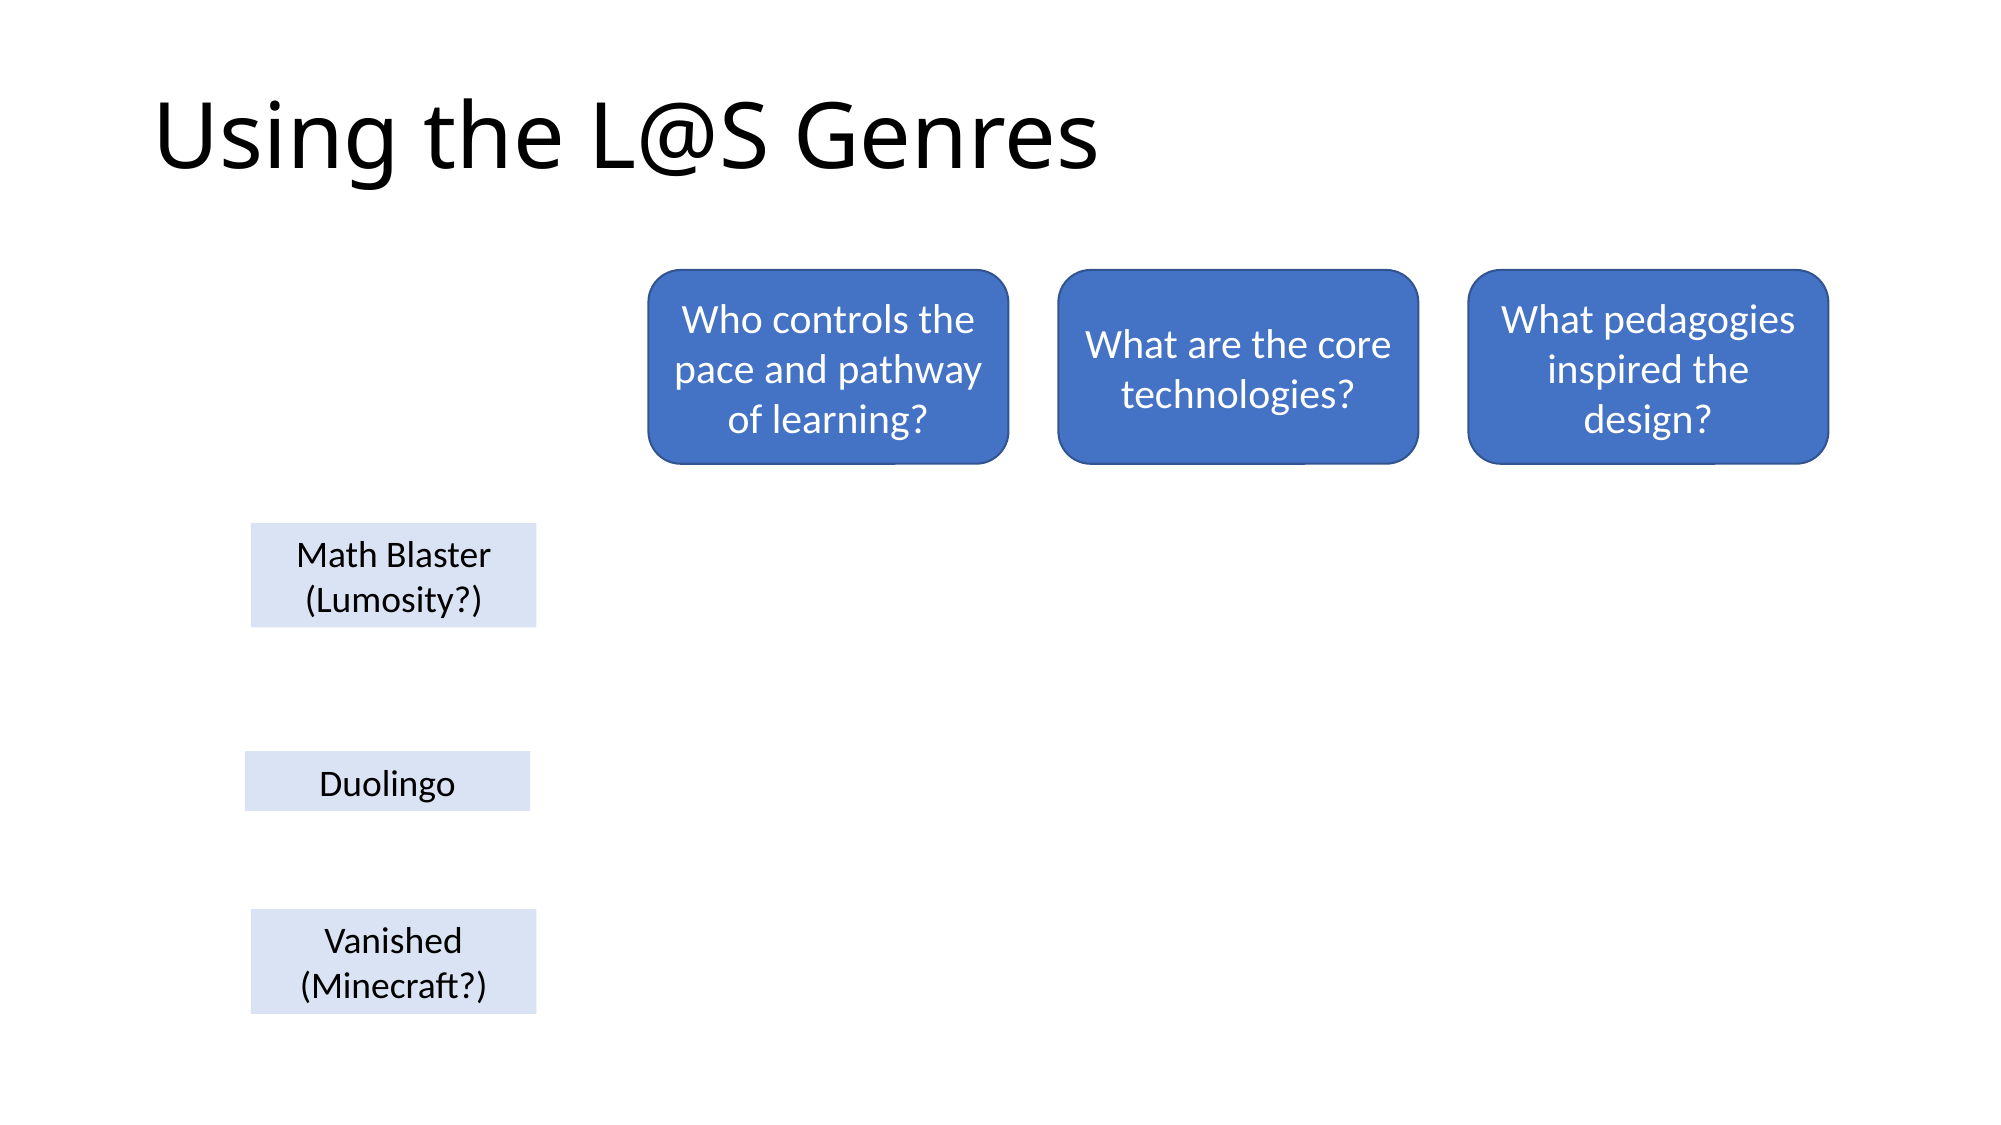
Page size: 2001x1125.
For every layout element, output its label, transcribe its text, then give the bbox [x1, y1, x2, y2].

text_box Math Blaster (Lumosity?) [250, 522, 537, 628]
text_box What are the core technologies? [1057, 268, 1420, 465]
title Using the L@S Genres [137, 59, 1863, 217]
text_box Duolingo [244, 751, 531, 811]
text_box Who controls the pace and pathway of learning? [647, 268, 1010, 465]
text_box What pedagogies inspired the design? [1467, 268, 1830, 465]
text_box Vanished (Minecraft?) [250, 909, 537, 1014]
